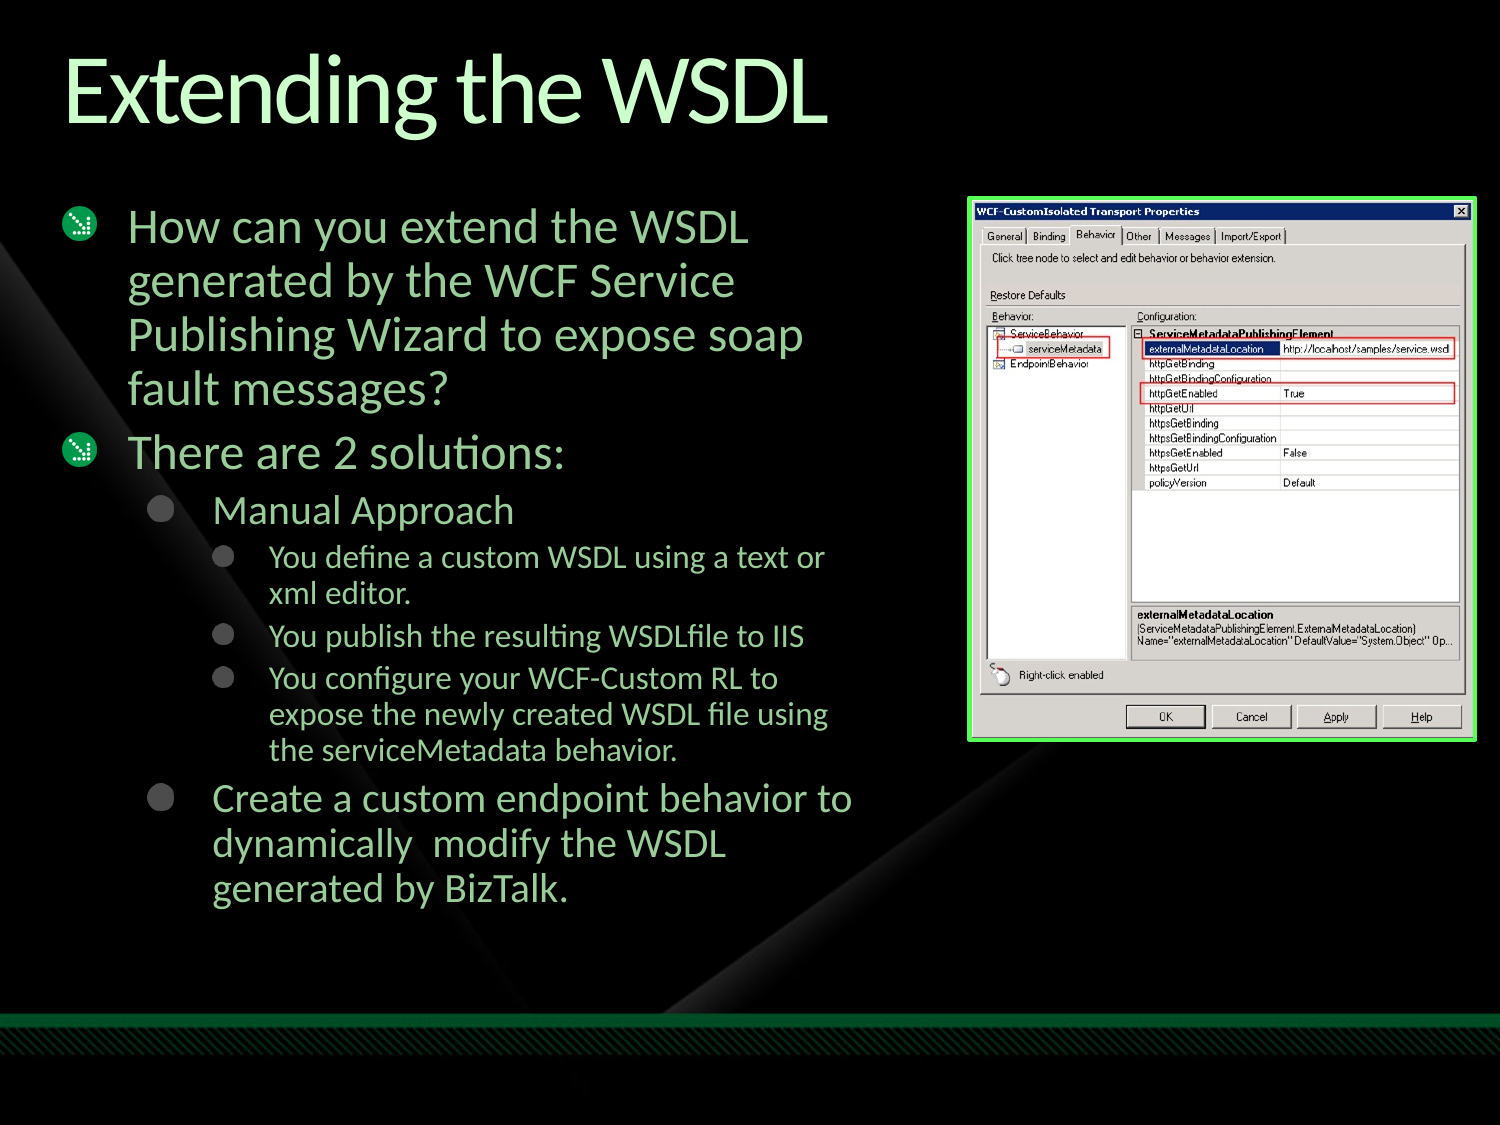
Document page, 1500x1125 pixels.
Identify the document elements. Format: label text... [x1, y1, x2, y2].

picture [0, 0, 1500, 1125]
title Extending the WSDL [62, 37, 1438, 147]
list How can you extend the WSDL generated by the WCF Service Publishing Wizard to expose soap fault messages? There are 2 solutions: Manual Approach You define a custom WSDL using a text or xml editor. You publish the resulting WSDLfile to IIS You configure your WCF-Custom RL to expose the newly created WSDL file using the serviceMetadata behavior. Create a custom endpoint behavior to dynamically modify the WSDL generated by BizTalk. [62, 200, 863, 929]
